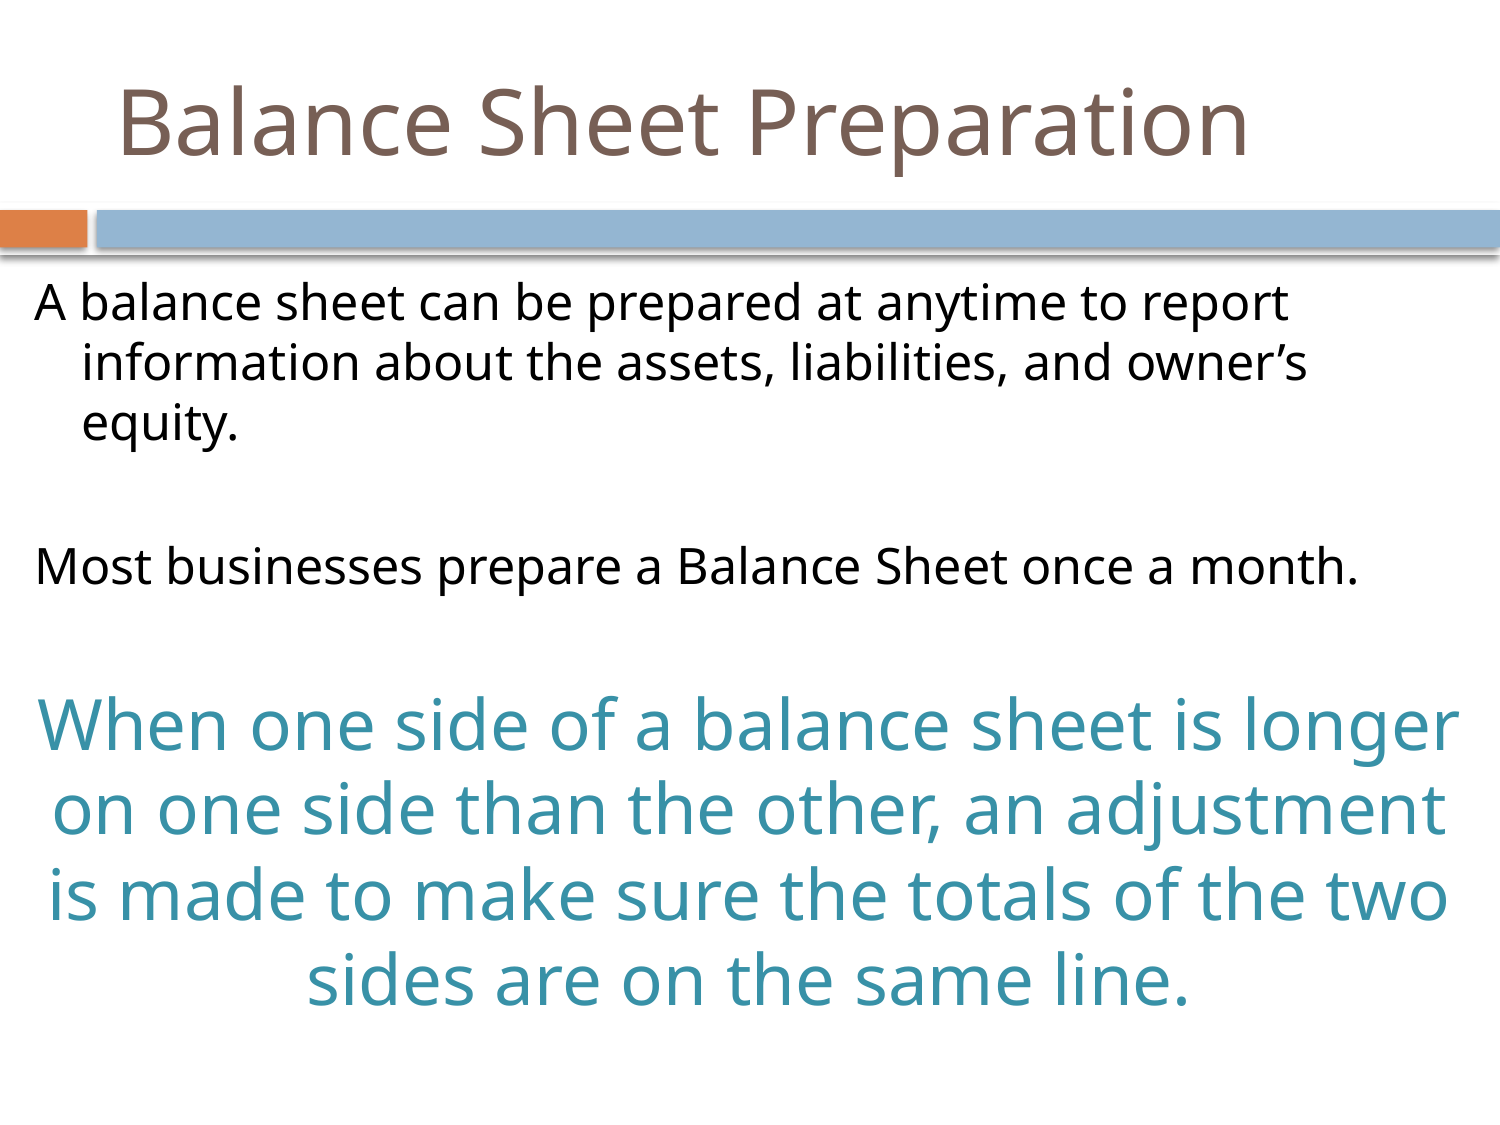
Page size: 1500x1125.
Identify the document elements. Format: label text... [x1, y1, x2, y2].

title Balance Sheet Preparation [100, 37, 1438, 200]
list A balance sheet can be prepared at anytime to report information about the assets, liabilities, and owner’s equity. Most businesses prepare a Balance Sheet once a month. When one side of a balance sheet is longer on one side than the other, an adjustment is made to make sure the totals of the two sides are on the same line. [19, 262, 1481, 1090]
